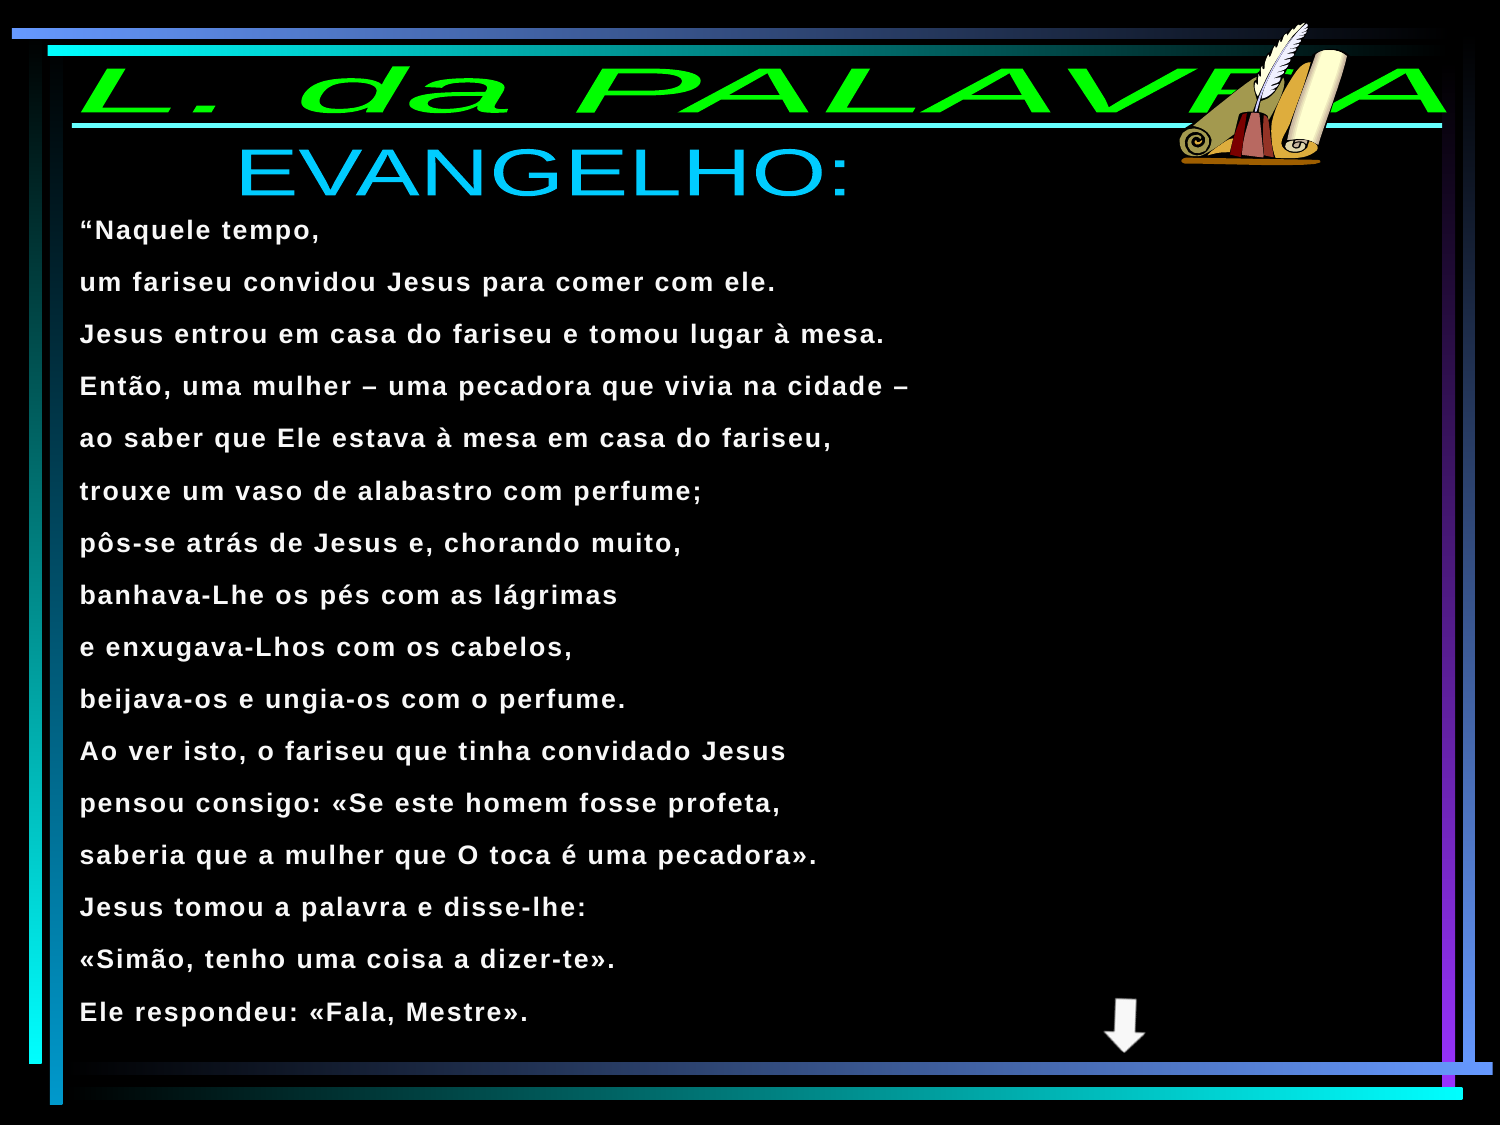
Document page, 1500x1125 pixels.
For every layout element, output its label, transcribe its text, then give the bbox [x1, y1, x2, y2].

text_box “Naquele tempo, um fariseu convidou Jesus para comer com ele. Jesus entrou em casa do fariseu e tomou lugar à mesa. Então, uma mulher – uma pecadora que vivia na cidade – ao saber que Ele estava à mesa em casa do fariseu, trouxe um vaso de alabastro com perfume; pôs-se atrás de Jesus e, chorando muito, banhava-Lhe os pés com as lágrimas e enxugava-Lhos com os cabelos, beijava-os e ungia-os com o perfume. Ao ver isto, o fariseu que tinha convidado Jesus pensou consigo: «Se este homem fosse profeta, saberia que a mulher que O toca é uma pecadora». Jesus tomou a palavra e disse-lhe: «Simão, tenho uma coisa a dizer-te». Ele respondeu: «Fala, Mestre». [64, 203, 1471, 1125]
picture [1174, 18, 1354, 168]
picture [1092, 987, 1160, 1057]
